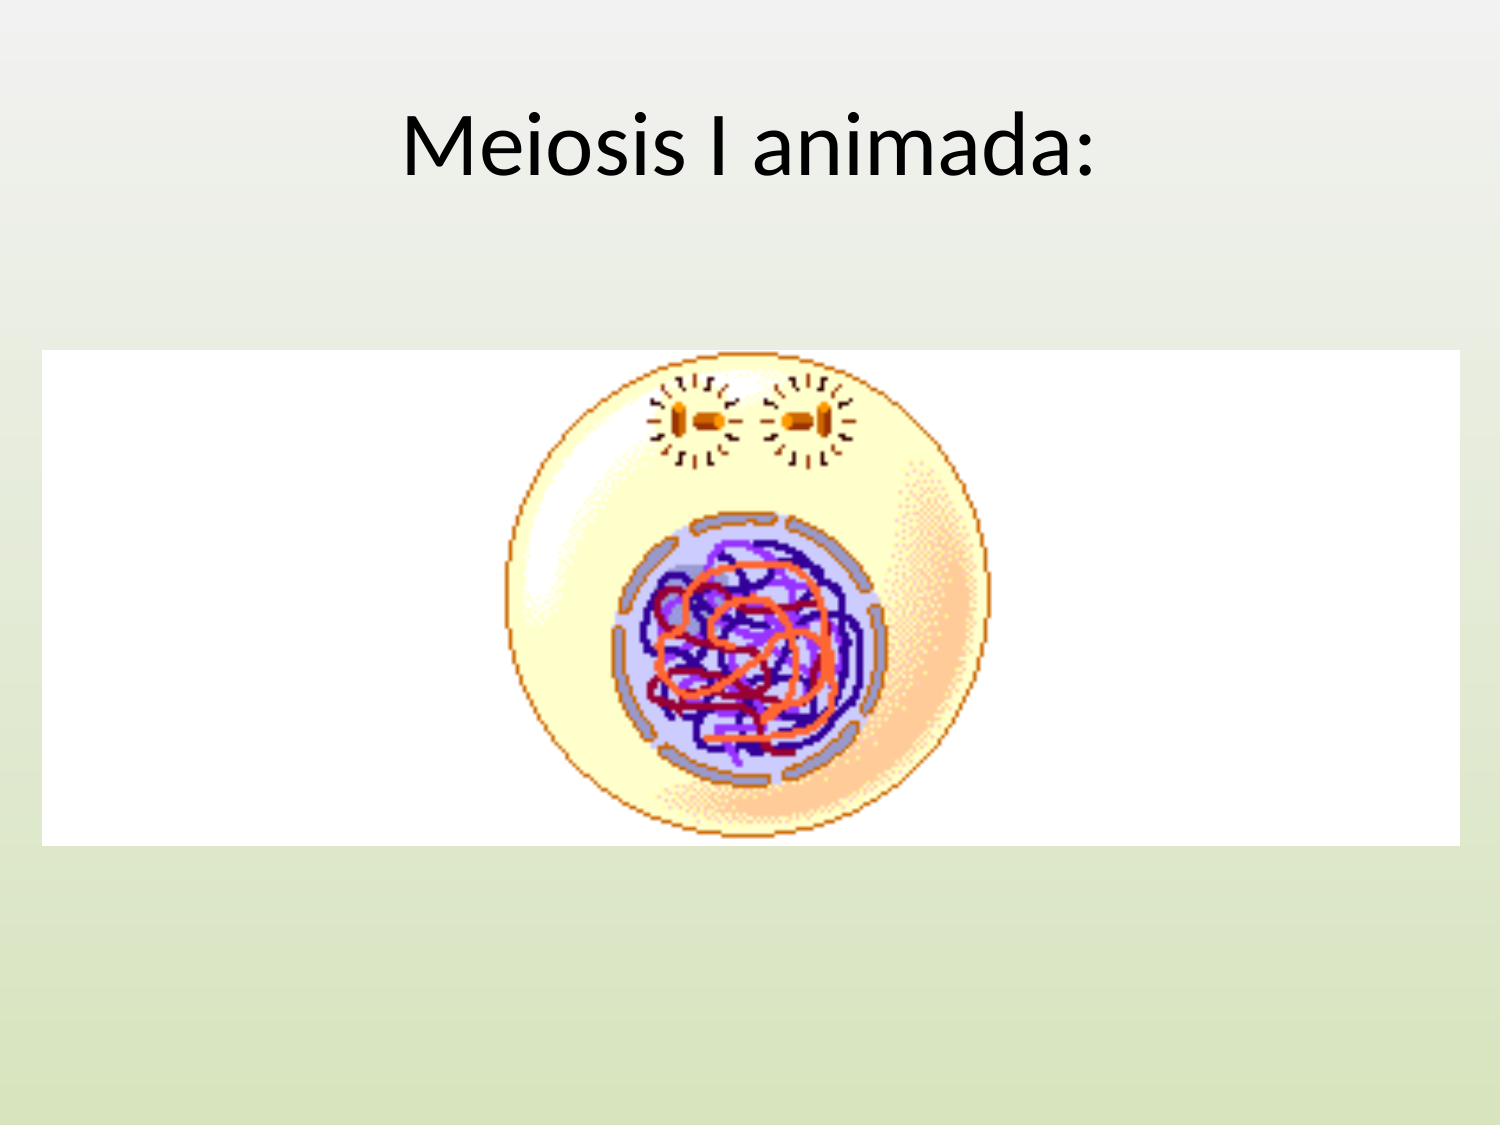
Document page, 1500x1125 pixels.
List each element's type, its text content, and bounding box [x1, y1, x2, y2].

title Meiosis I animada: [75, 45, 1425, 233]
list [41, 349, 1461, 847]
